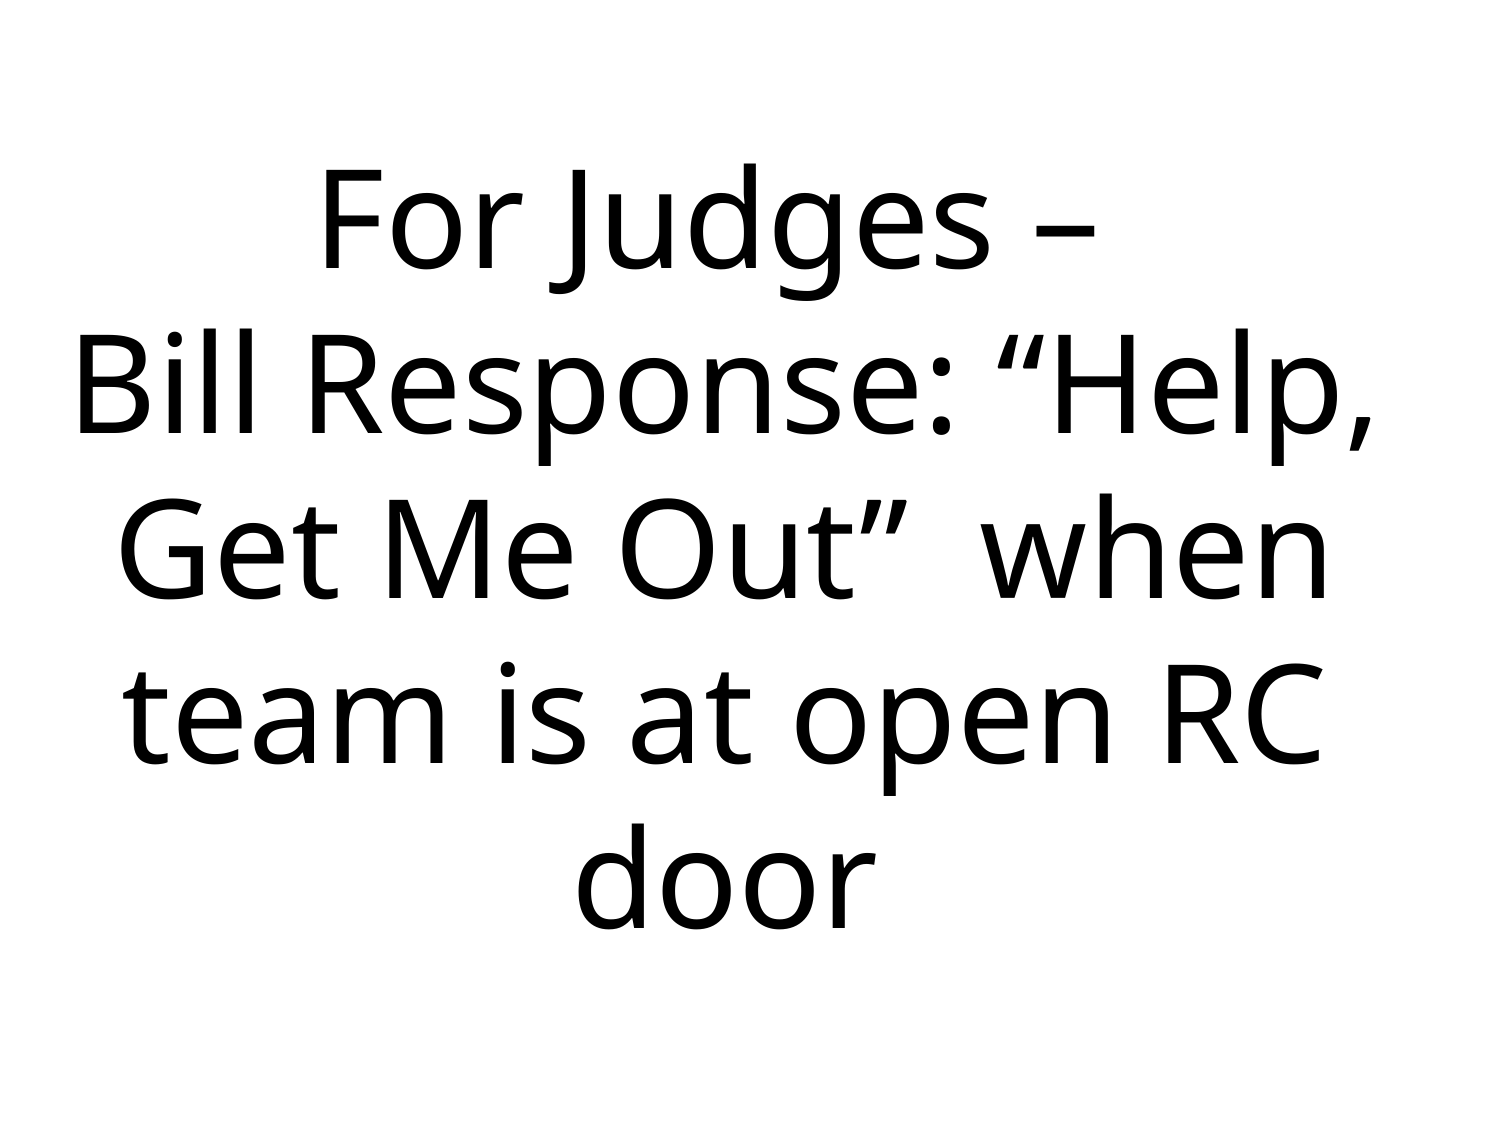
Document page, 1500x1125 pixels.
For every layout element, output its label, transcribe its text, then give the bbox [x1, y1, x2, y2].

title For Judges – Bill Response: “Help, Get Me Out” when team is at open RC door [50, 450, 1400, 638]
